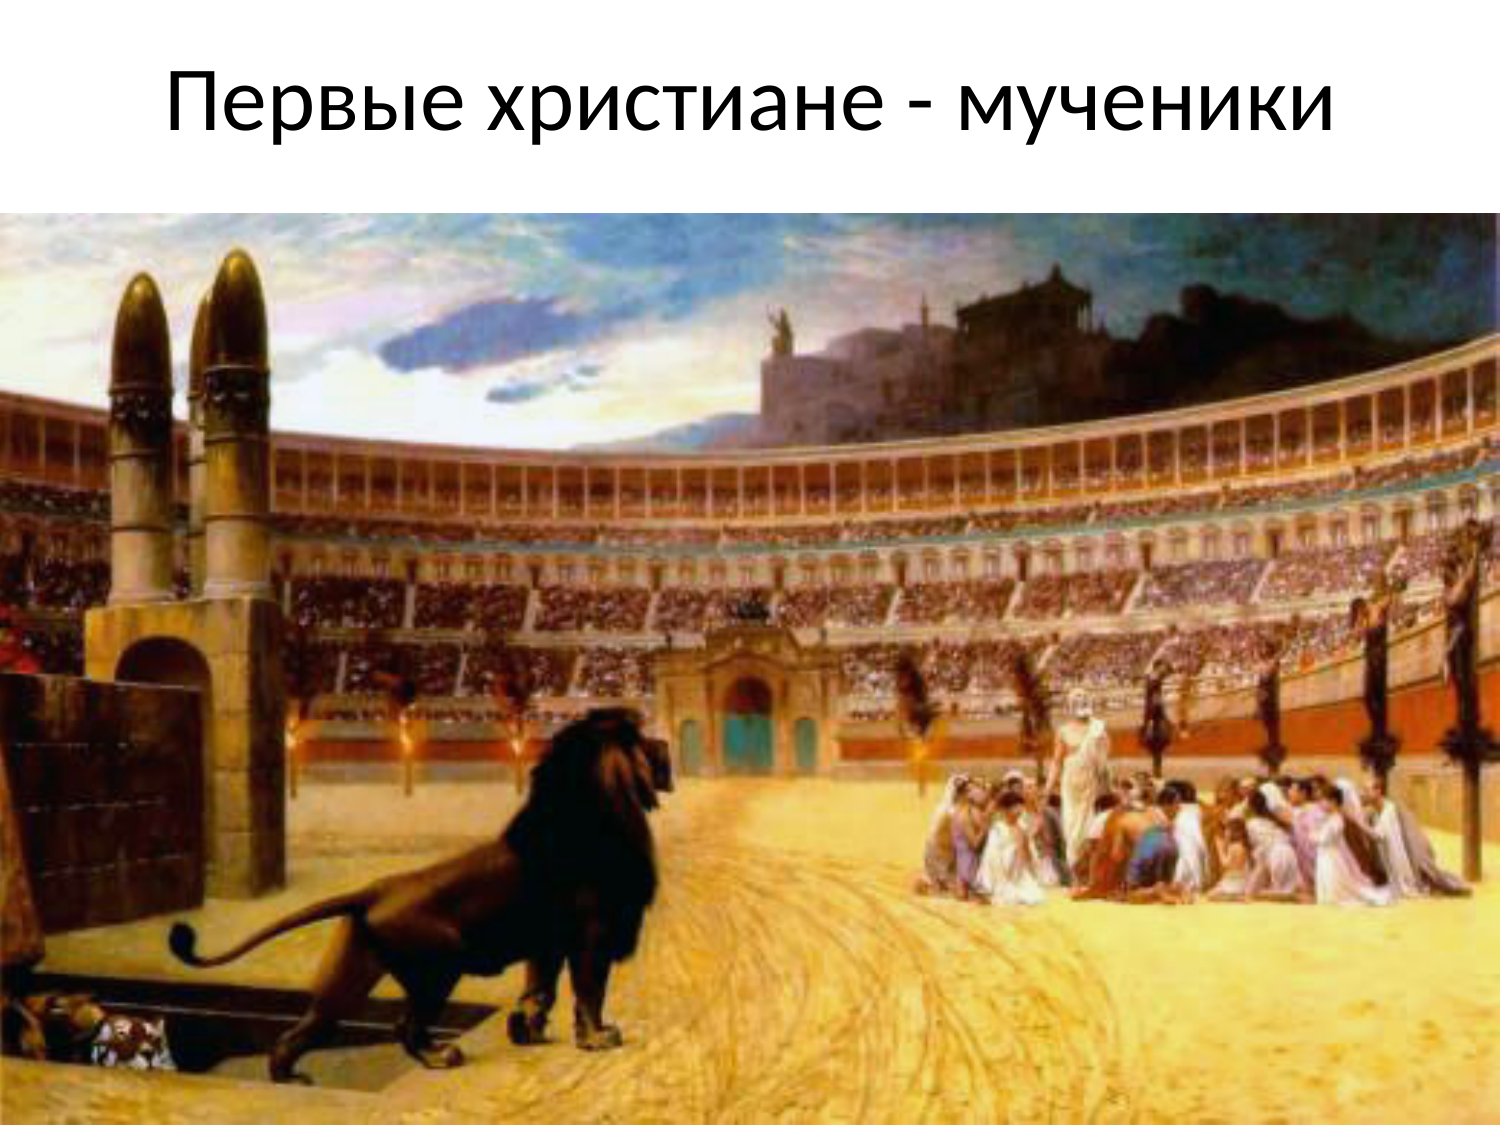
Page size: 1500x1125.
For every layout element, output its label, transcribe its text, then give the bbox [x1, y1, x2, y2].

title Первые христиане - мученики [76, 0, 1427, 188]
picture [0, 213, 1500, 1125]
